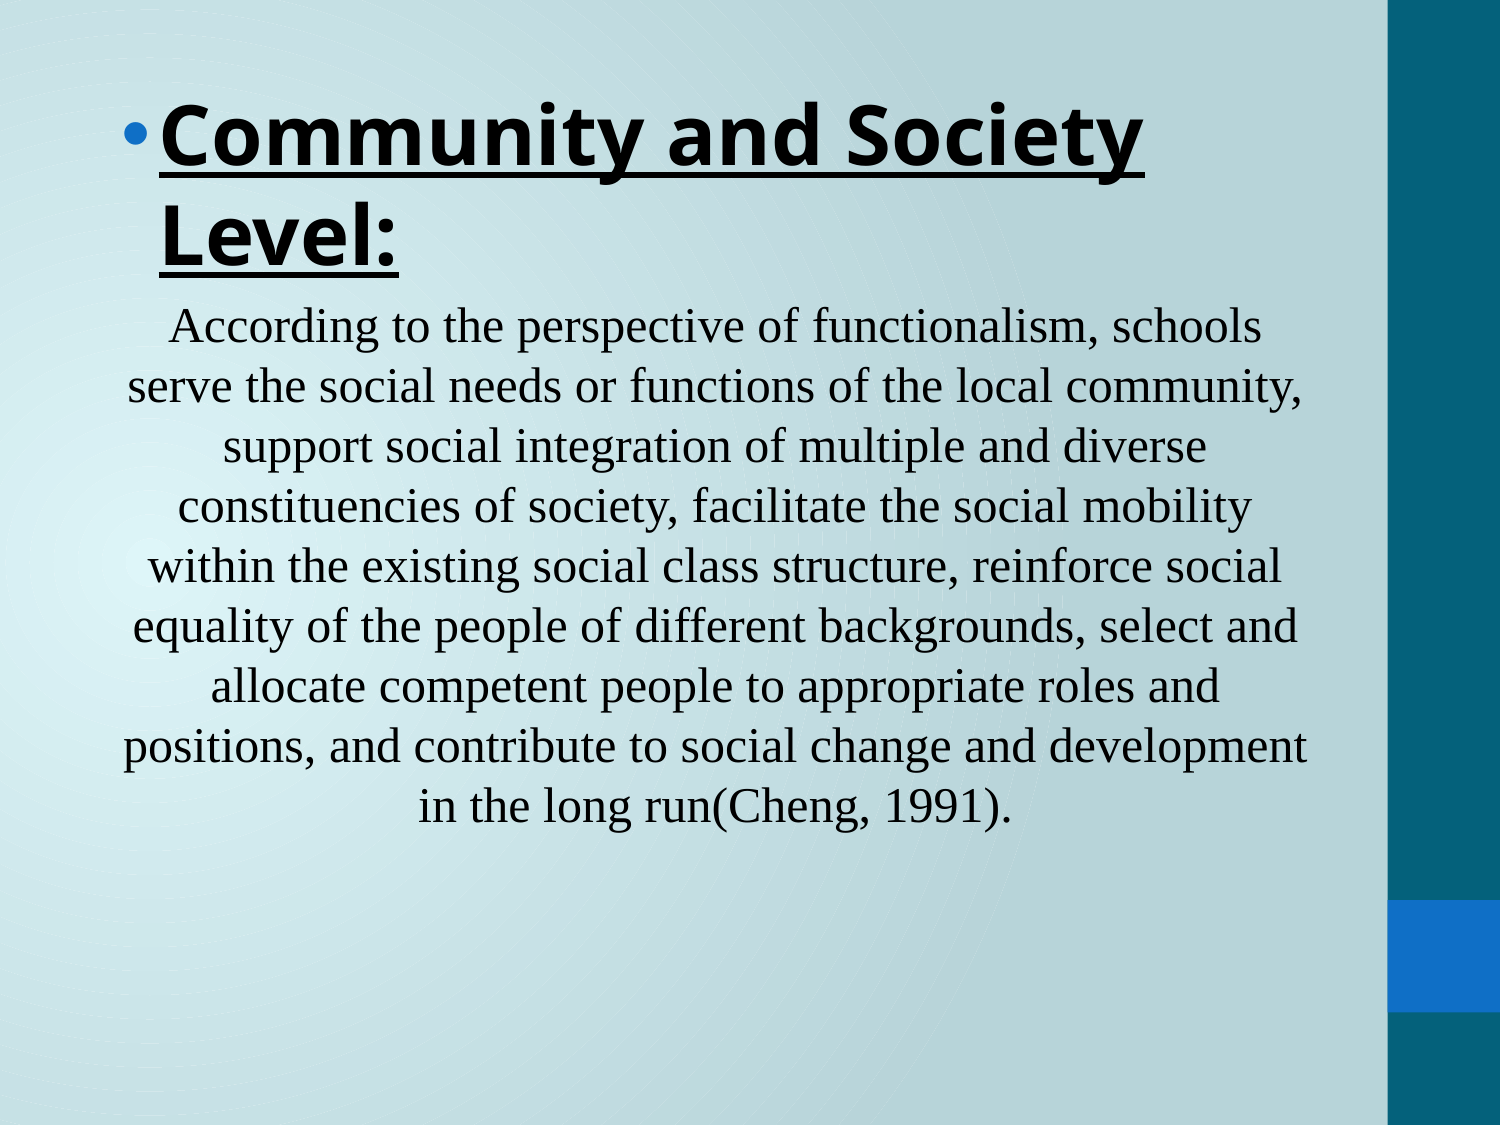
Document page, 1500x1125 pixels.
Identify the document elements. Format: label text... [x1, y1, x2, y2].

text_box Community and Society Level: According to the perspective of functionalism, schools serve the social needs or functions of the local community, support social integration of multiple and diverse constituencies of society, facilitate the social mobility within the existing social class structure, reinforce social equality of the people of different backgrounds, select and allocate competent people to appropriate roles and positions, and contribute to social change and development in the long run(Cheng, 1991). [87, 75, 1325, 840]
